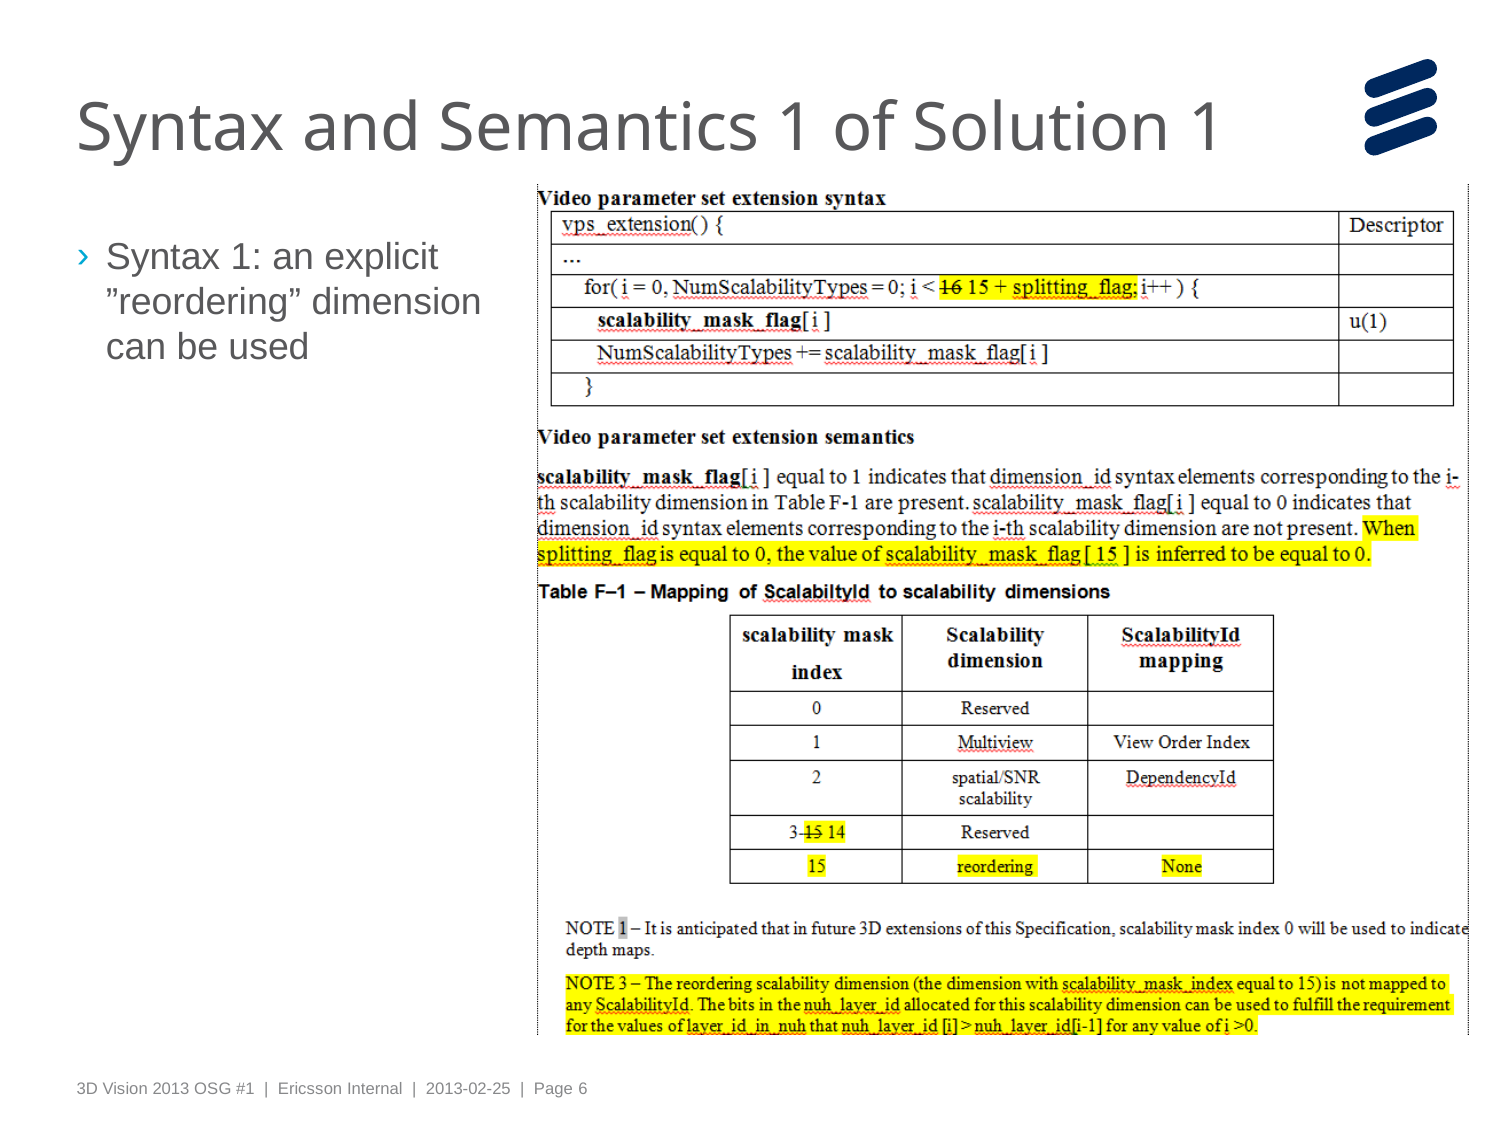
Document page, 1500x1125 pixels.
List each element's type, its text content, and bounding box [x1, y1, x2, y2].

picture [537, 184, 1469, 1036]
title Syntax and Semantics 1 of Solution 1 [64, 91, 1295, 173]
list Syntax 1: an explicit ”reordering” dimension can be used [64, 231, 514, 575]
